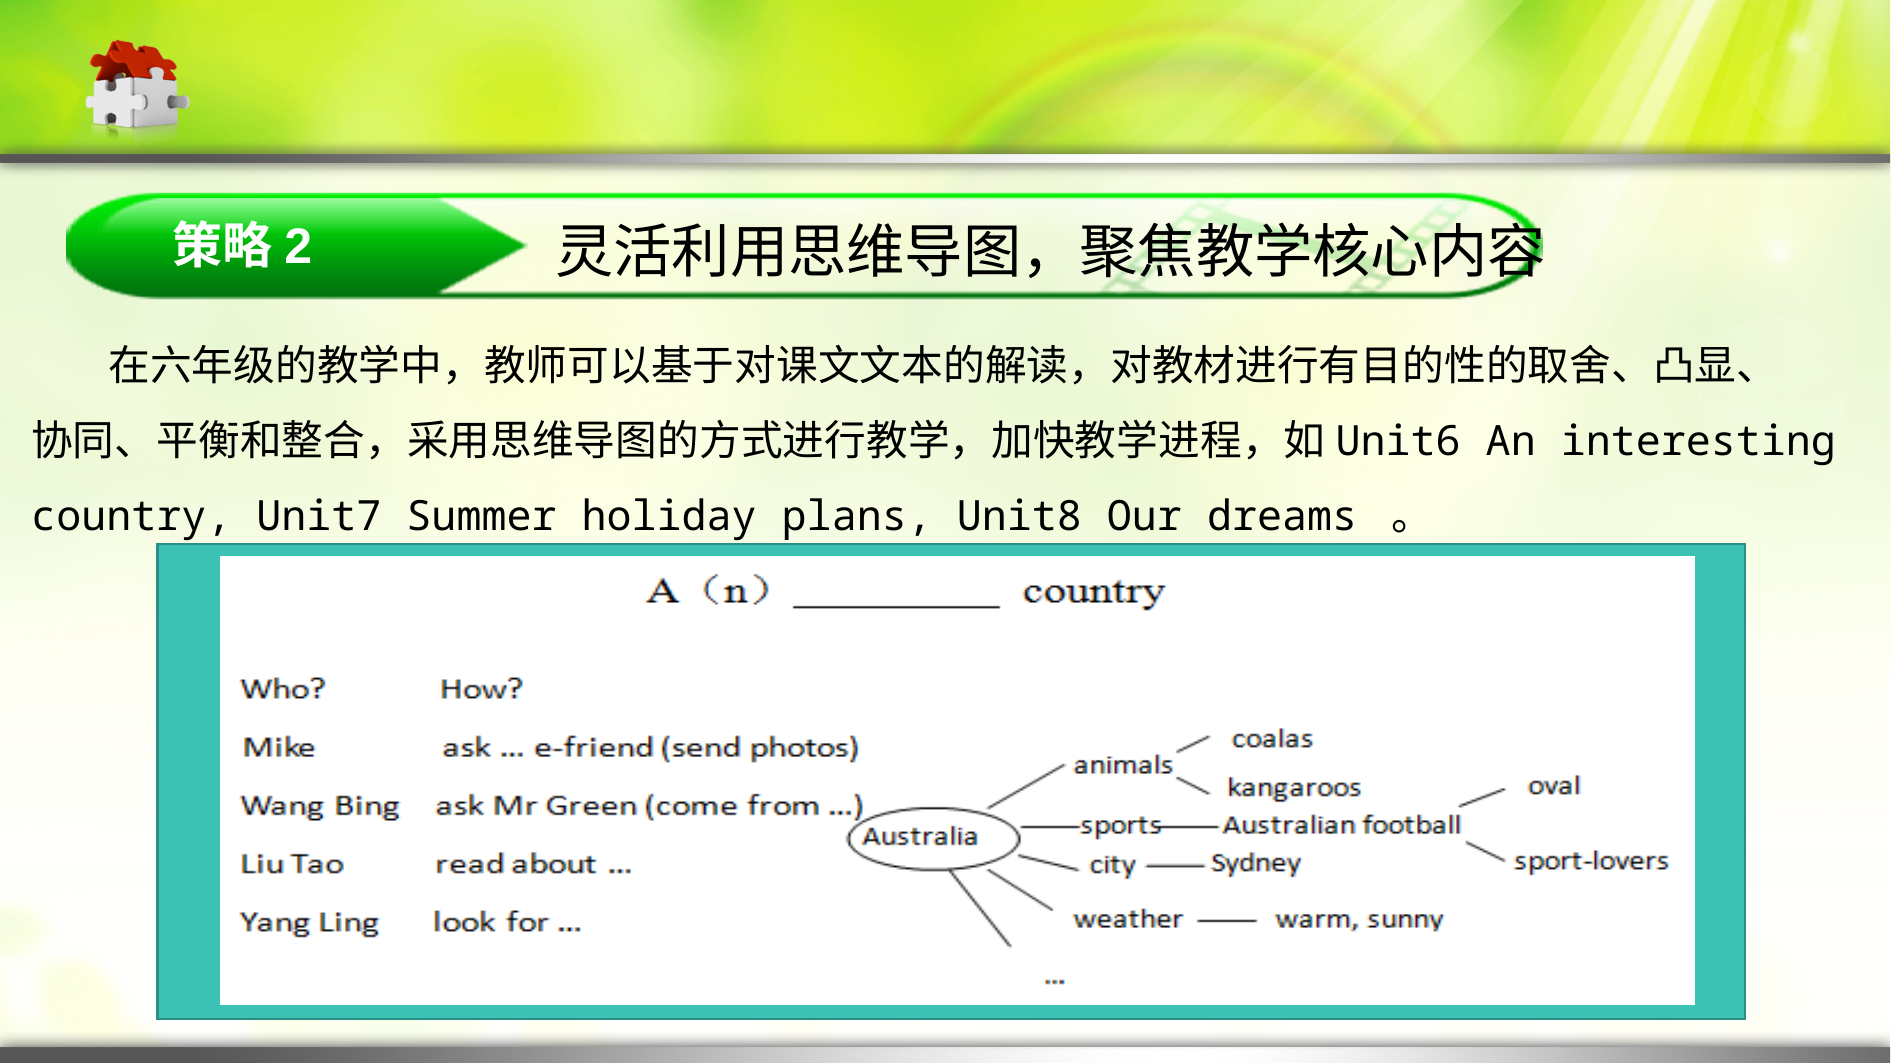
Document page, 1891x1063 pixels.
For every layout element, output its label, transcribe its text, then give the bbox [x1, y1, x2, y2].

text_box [157, 206, 1608, 293]
text_box 在六年级的教学中，教师可以基于对课文文本的解读，对教材进行有目的性的取舍、凸显、 协同、平衡和整合，采用思维导图的方式进行教学，加快教学进程，如Unit6 An interesting country, Unit7 Summer holiday plans, Unit8 Our dreams 。 [16, 306, 1876, 547]
text_box [156, 543, 1746, 1020]
picture [0, 0, 1891, 1063]
